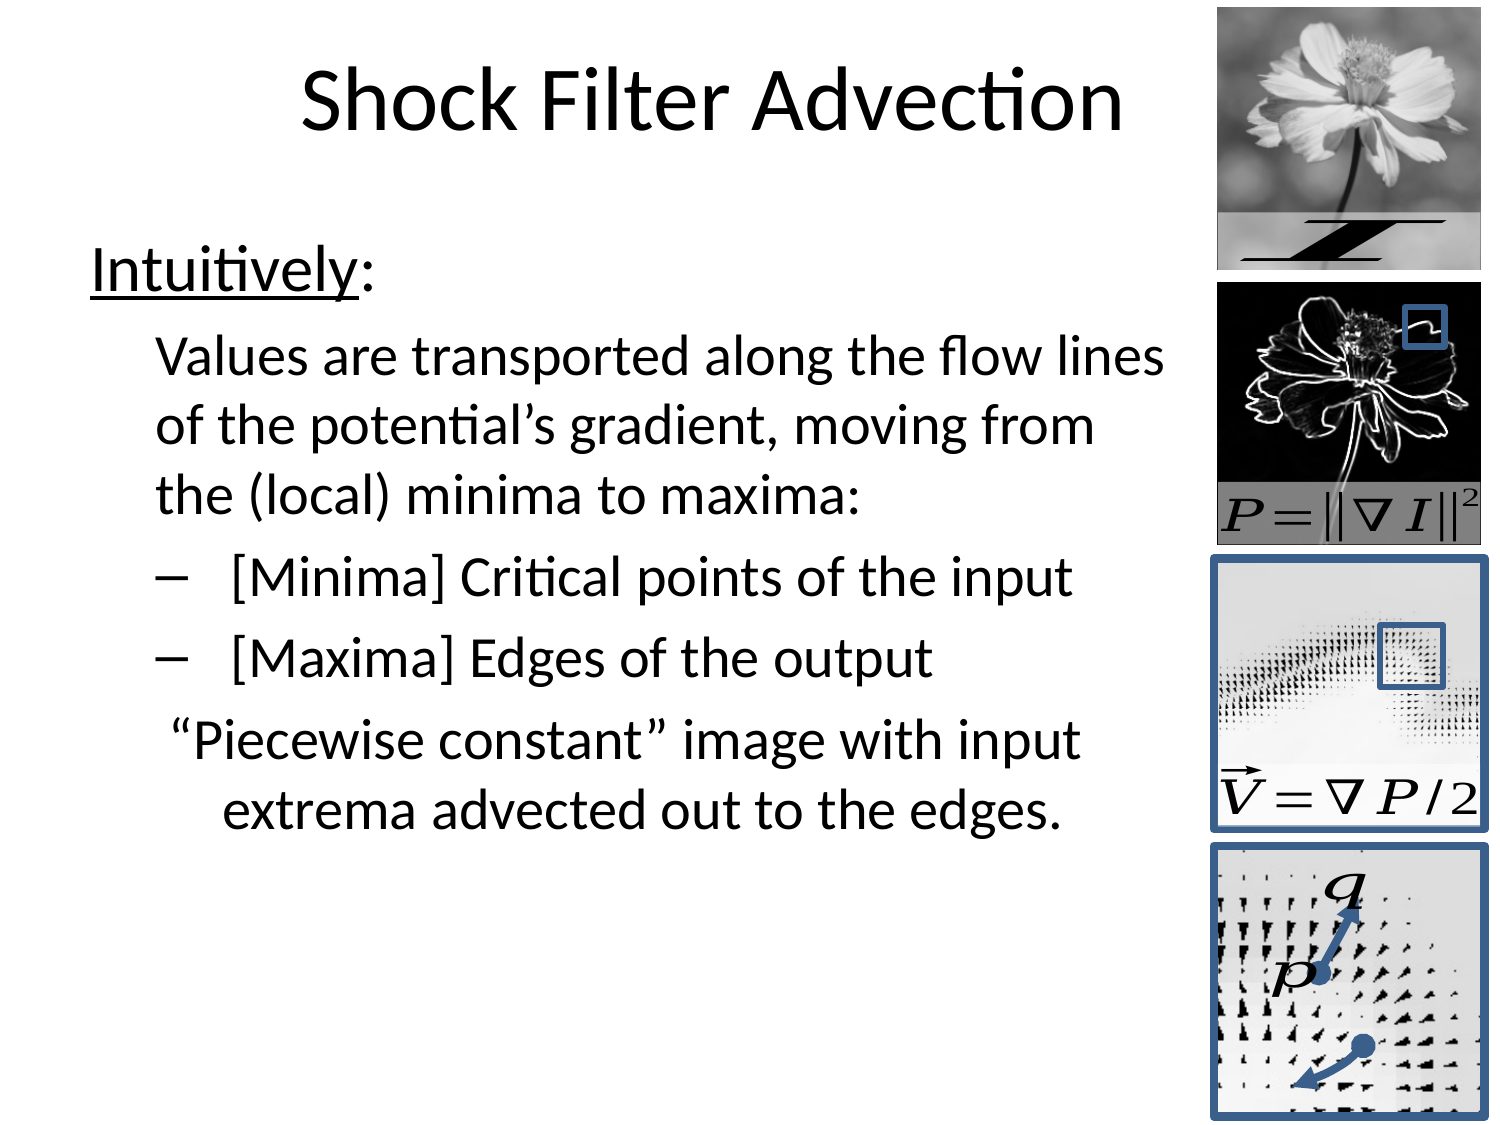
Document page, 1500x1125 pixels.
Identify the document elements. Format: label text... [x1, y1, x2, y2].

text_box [1217, 849, 1481, 1113]
title Shock Filter Advection [75, 0, 1425, 188]
picture [1217, 281, 1481, 545]
picture [1217, 6, 1481, 270]
picture [1217, 562, 1481, 826]
